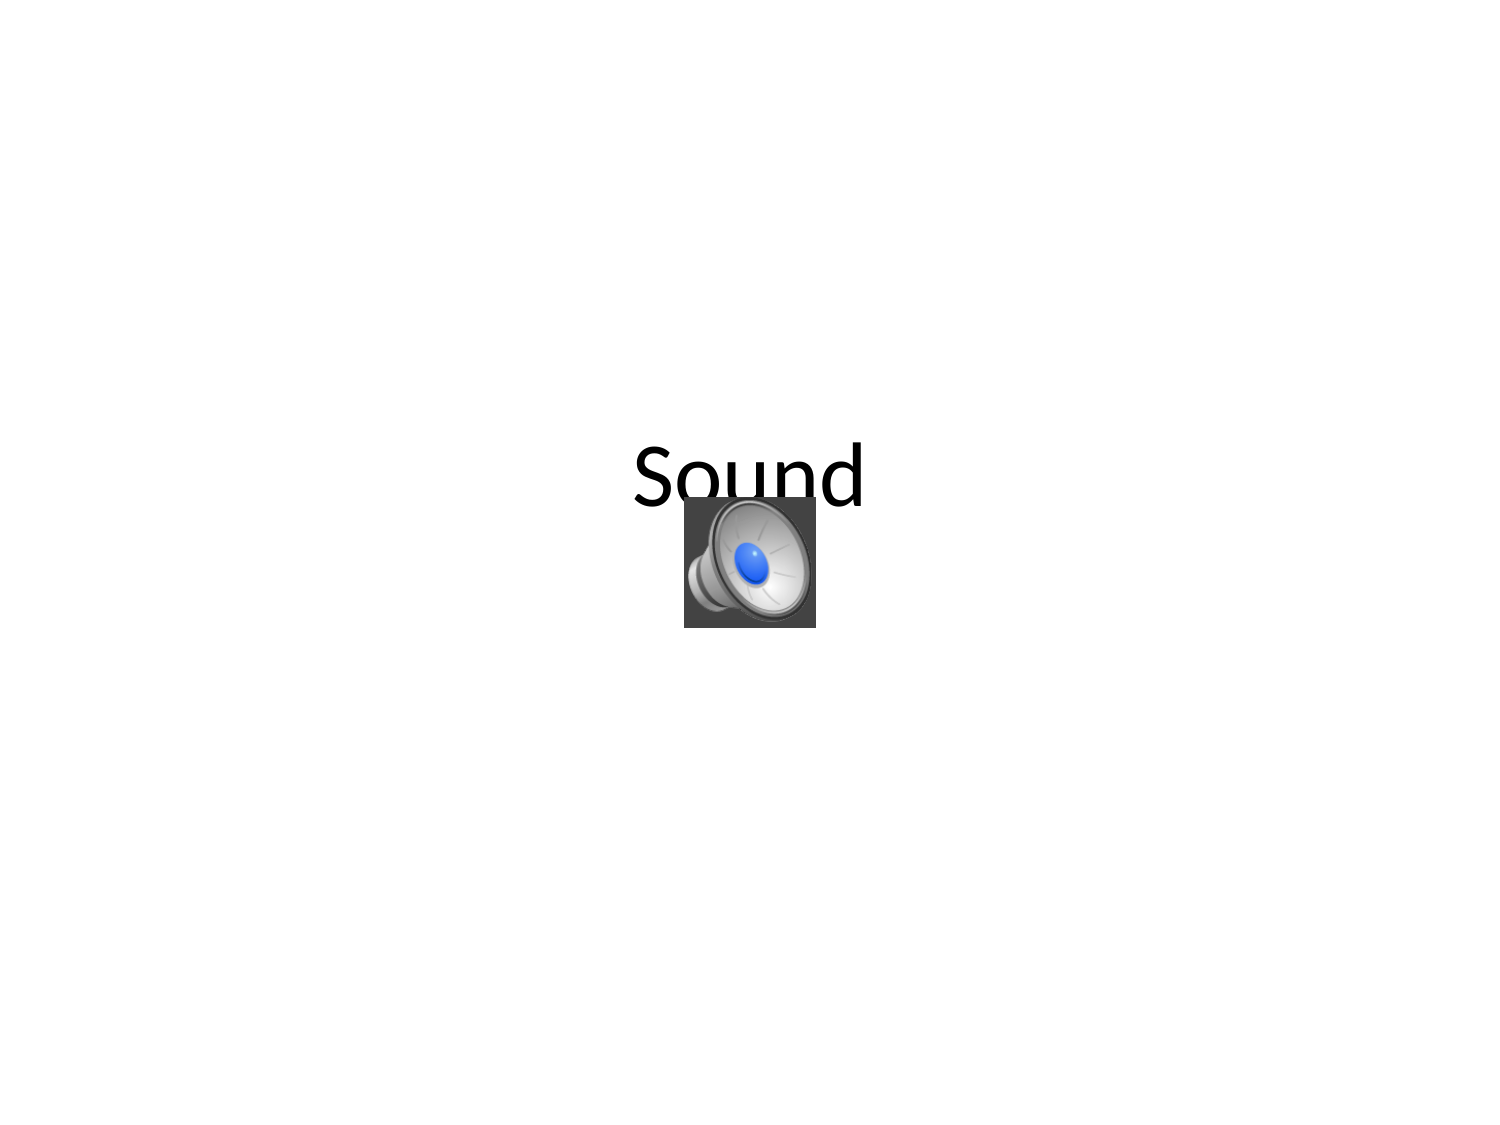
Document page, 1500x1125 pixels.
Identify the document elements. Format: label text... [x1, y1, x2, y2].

title Sound [112, 349, 1388, 591]
picture [683, 495, 817, 630]
